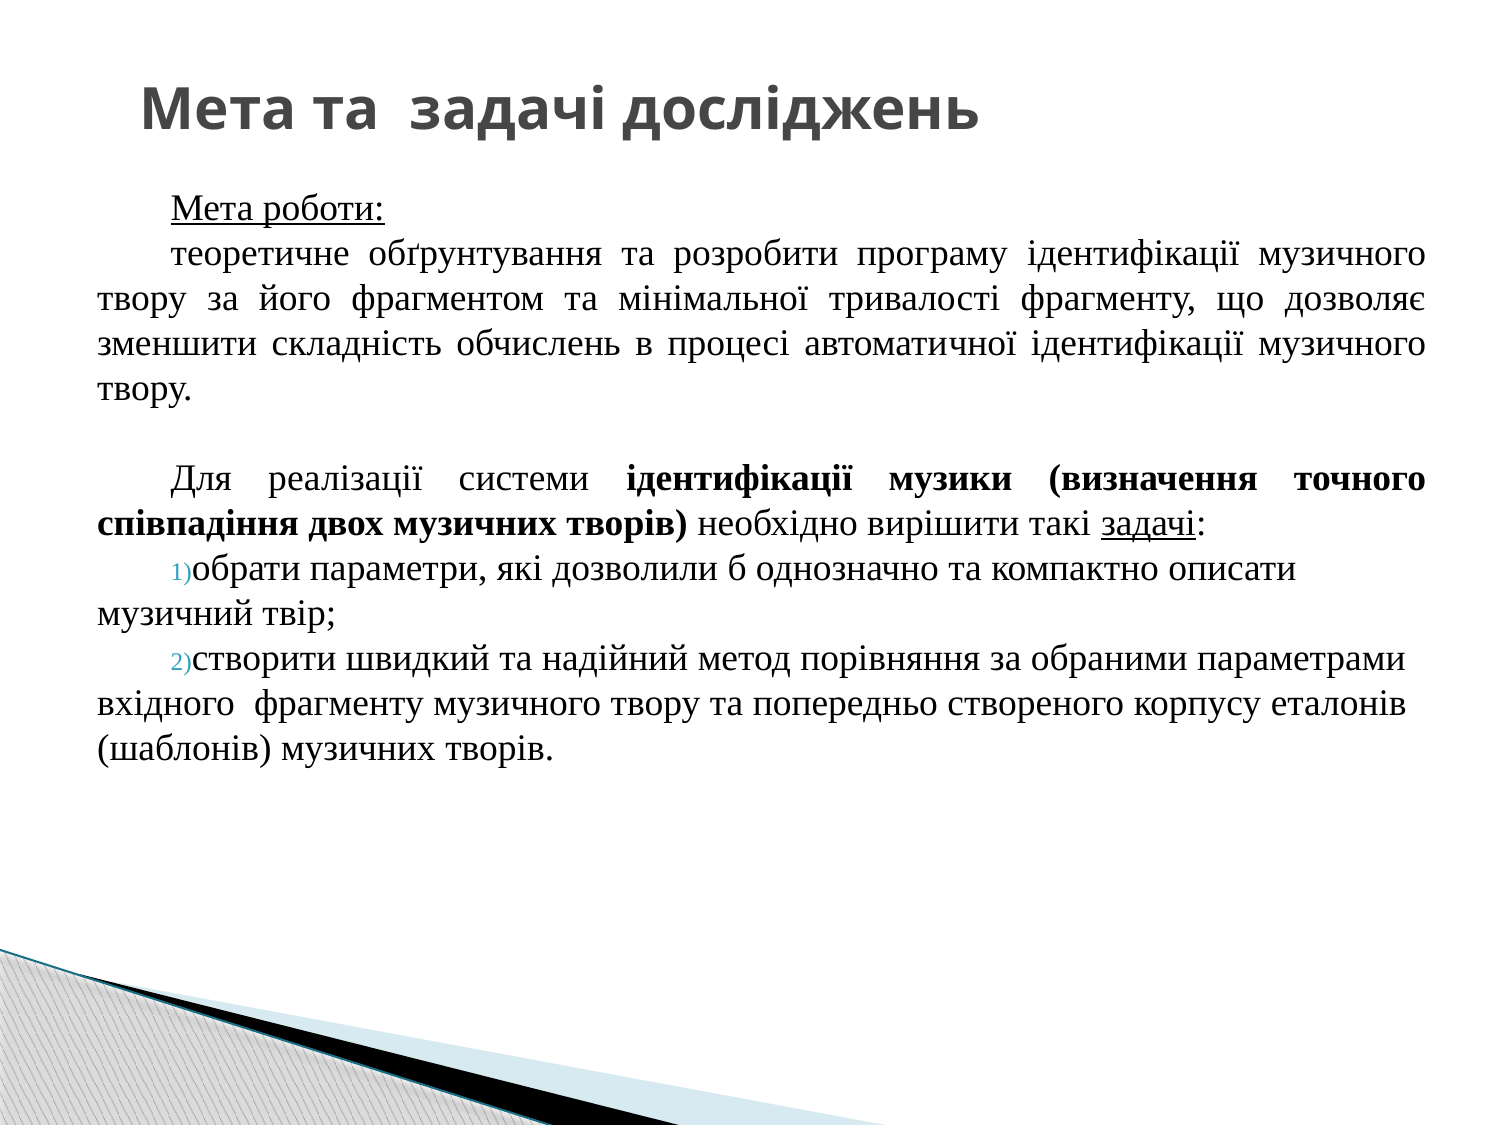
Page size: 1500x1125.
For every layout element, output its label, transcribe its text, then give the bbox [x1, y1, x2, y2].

list Мета роботи: теоретичне обґрунтування та розробити програму ідентифікації музичного твору за його фрагментом та мінімальної тривалості фрагменту, що дозволяє зменшити складність обчислень в процесі автоматичної ідентифікації музичного твору. Для реалізації системи ідентифікації музики (визначення точного співпадіння двох музичних творів) необхідно вирішити такі задачі: обрати параметри, які дозволили б однозначно та компактно описати музичний твір; створити швидкий та надійний метод порівняння за обраними параметрами вхідного фрагменту музичного твору та попередньо створеного корпусу еталонів (шаблонів) музичних творів. [82, 175, 1442, 980]
title Мета та задачі досліджень [125, 46, 1425, 166]
